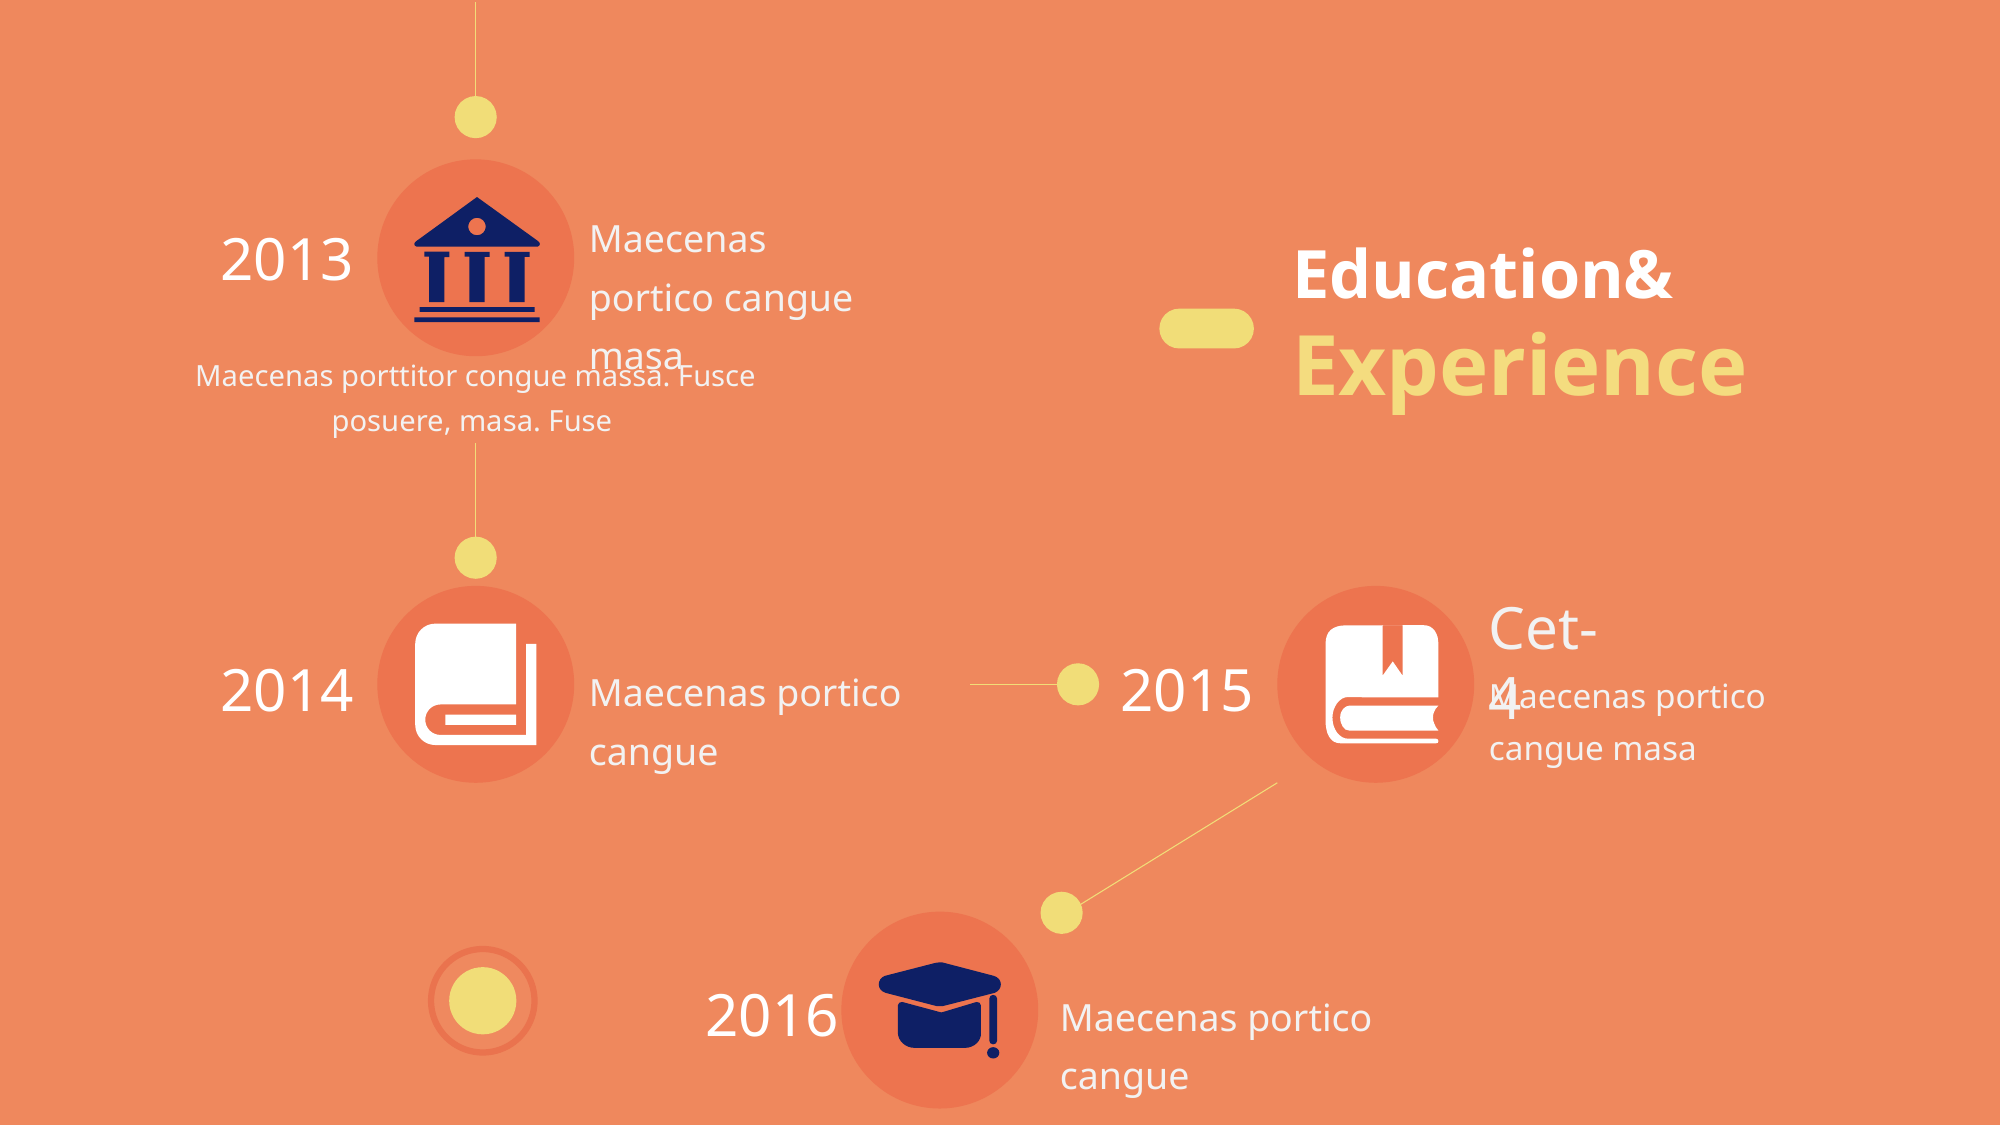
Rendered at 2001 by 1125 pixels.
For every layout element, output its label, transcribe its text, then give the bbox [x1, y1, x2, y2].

text_box Maecenas portico cangue [1045, 973, 1442, 1105]
text_box [1278, 584, 1474, 784]
text_box [419, 307, 535, 312]
text_box [453, 95, 498, 140]
text_box [464, 251, 490, 303]
text_box Cet-4 [1474, 583, 1639, 739]
text_box [848, 910, 1040, 1110]
text_box [414, 317, 540, 323]
text_box [448, 966, 518, 1036]
text_box [897, 1001, 981, 1048]
text_box [504, 251, 530, 303]
text_box [424, 251, 450, 303]
text_box [1055, 662, 1097, 707]
text_box [414, 197, 540, 247]
text_box [1325, 625, 1439, 744]
text_box [378, 584, 574, 784]
text_box [430, 947, 536, 1054]
text_box Maecenas portico cangue masa [1474, 656, 1803, 775]
text_box Maecenas porttitor congue massa. Fusce posuere, masa. Fuse [150, 339, 801, 445]
text_box [415, 623, 537, 746]
text_box Maecenas portico cangue [574, 648, 971, 781]
text_box [453, 535, 498, 580]
text_box 2016 [682, 970, 863, 1056]
text_box 2013 [197, 214, 378, 300]
text_box [1158, 307, 1255, 350]
text_box Education& Experience [1277, 224, 1803, 419]
text_box Maecenas portico cangue masa [574, 194, 903, 385]
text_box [1072, 782, 1278, 910]
text_box 2014 [197, 646, 378, 731]
text_box 2015 [1097, 646, 1278, 731]
text_box [378, 158, 574, 339]
text_box [878, 962, 1001, 1045]
text_box [987, 1047, 1000, 1059]
text_box [1039, 890, 1084, 935]
